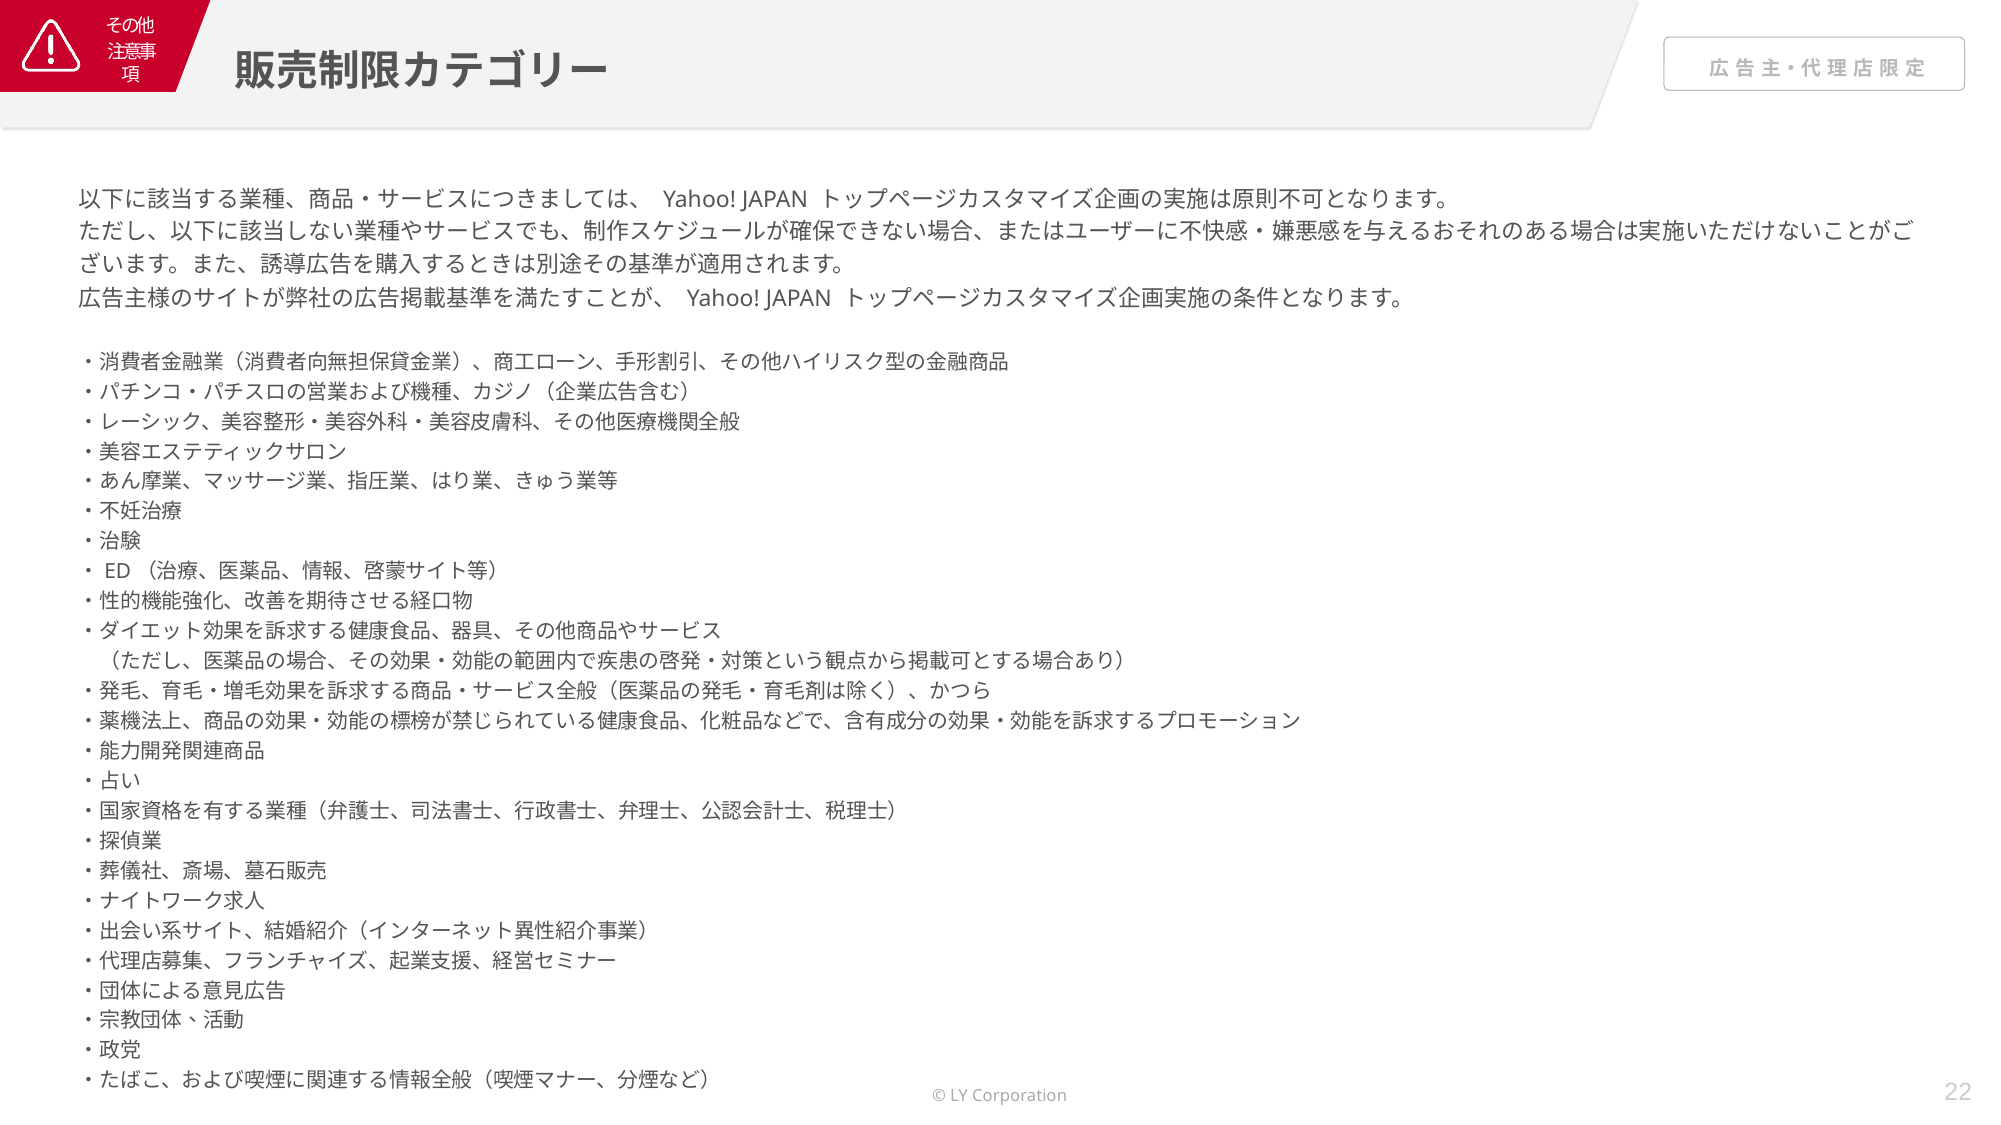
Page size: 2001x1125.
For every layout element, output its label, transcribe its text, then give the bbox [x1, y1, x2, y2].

list 販売制限カテゴリー [234, 41, 1570, 97]
list その他 注意事項 [98, 12, 170, 81]
text_box 以下に該当する業種、商品・サービスにつきましては、 Yahoo! JAPAN トップページカスタマイズ企画の実施は原則不可となります。 ただし、以下に該当しない業種やサービスでも、制作スケジュールが確保できない場合、またはユーザーに不快感・嫌悪感を与えるおそれのある場合は実施いただけないことがございます。また、誘導広告を購入するときは別途その基準が適用されます。 広告主様のサイトが弊社の広告掲載基準を満たすことが、 Yahoo! JAPAN トップページカスタマイズ企画実施の条件となります。 ・消費者金融業（消費者向無担保貸金業）、商工ローン、手形割引、その他ハイリスク型の金融商品 ・パチンコ・パチスロの営業および機種、カジノ（企業広告含む） ・レーシック、美容整形・美容外科・美容皮膚科、その他医療機関全般 ・美容エステティックサロン ・あん摩業、マッサージ業、指圧業、はり業、きゅう業等 ・不妊治療 ・治験 ・ED（治療、医薬品、情報、啓蒙サイト等） ・性的機能強化、改善を期待させる経口物 ・ダイエット効果を訴求する健康食品、器具、その他商品やサービス （ただし、医薬品の場合、その効果・効能の範囲内で疾患の啓発・対策という観点から掲載可とする場合あり） ・発毛、育毛・増毛効果を訴求する商品・サービス全般（医薬品の発毛・育毛剤は除く）、かつら ・薬機法上、商品の効果・効能の標榜が禁じられている健康食品、化粧品などで、含有成分の効果・効能を訴求するプロモーション ・能力開発関連商品 ・占い ・国家資格を有する業種（弁護士、司法書士、行政書士、弁理士、公認会計士、税理士） ・探偵業 ・葬儀社、斎場、墓石販売 ・ナイトワーク求人 ・出会い系サイト、結婚紹介（インターネット異性紹介事業） ・代理店募集、フランチャイズ、起業支援、経営セミナー ・団体による意見広告 ・宗教団体、活動 ・政党 ・たばこ、および喫煙に関連する情報全般（喫煙マナー、分煙など） [78, 178, 1922, 1093]
picture [16, 12, 84, 80]
